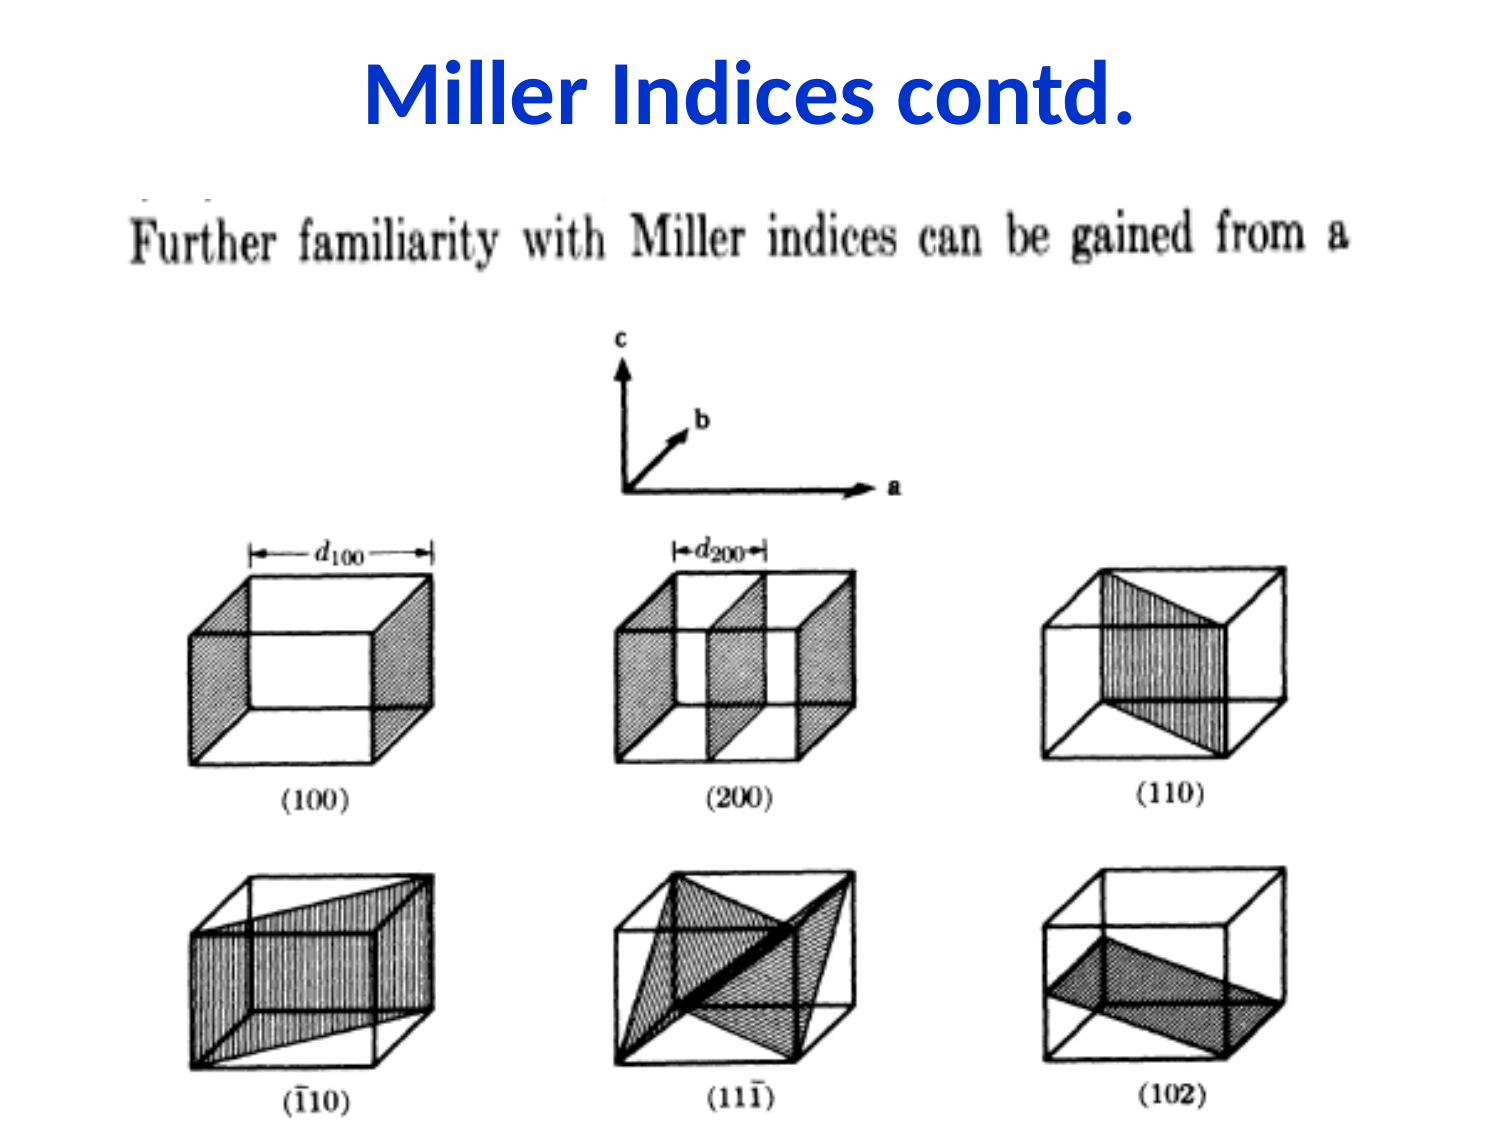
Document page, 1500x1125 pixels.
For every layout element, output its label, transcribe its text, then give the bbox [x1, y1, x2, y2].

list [99, 324, 1363, 1125]
picture [112, 199, 1355, 285]
title Miller Indices contd. [75, 0, 1425, 175]
